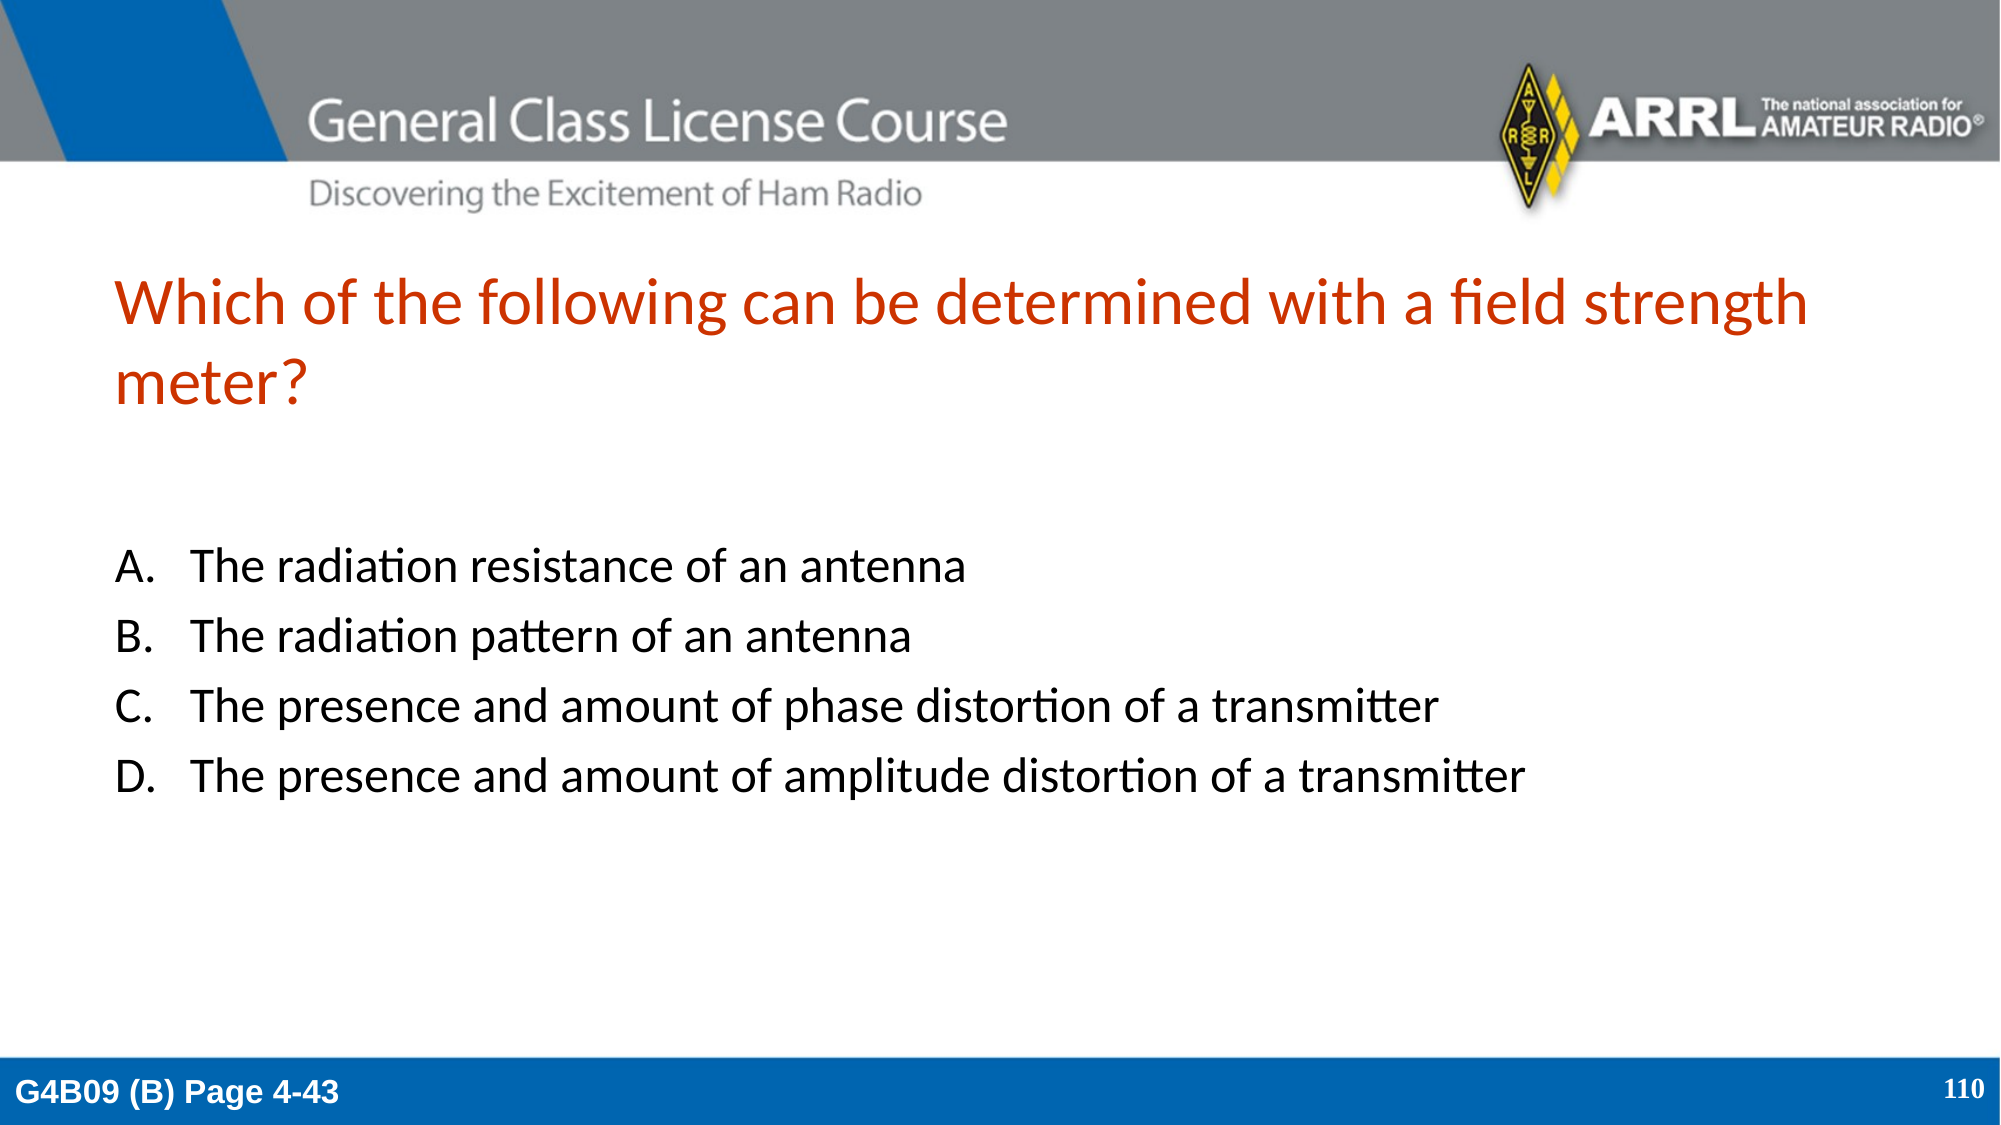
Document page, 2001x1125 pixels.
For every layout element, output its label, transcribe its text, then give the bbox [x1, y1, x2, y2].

title Which of the following can be determined with a field strength meter? [99, 249, 1900, 468]
text_box 110 [1875, 1062, 2000, 1113]
text_box G4B09 (B) Page 4-43 [0, 1062, 1313, 1118]
list The radiation resistance of an antenna The radiation pattern of an antenna The presence and amount of phase distortion of a transmitter The presence and amount of amplitude distortion of a transmitter [99, 525, 1900, 1005]
picture [0, 0, 2001, 1125]
